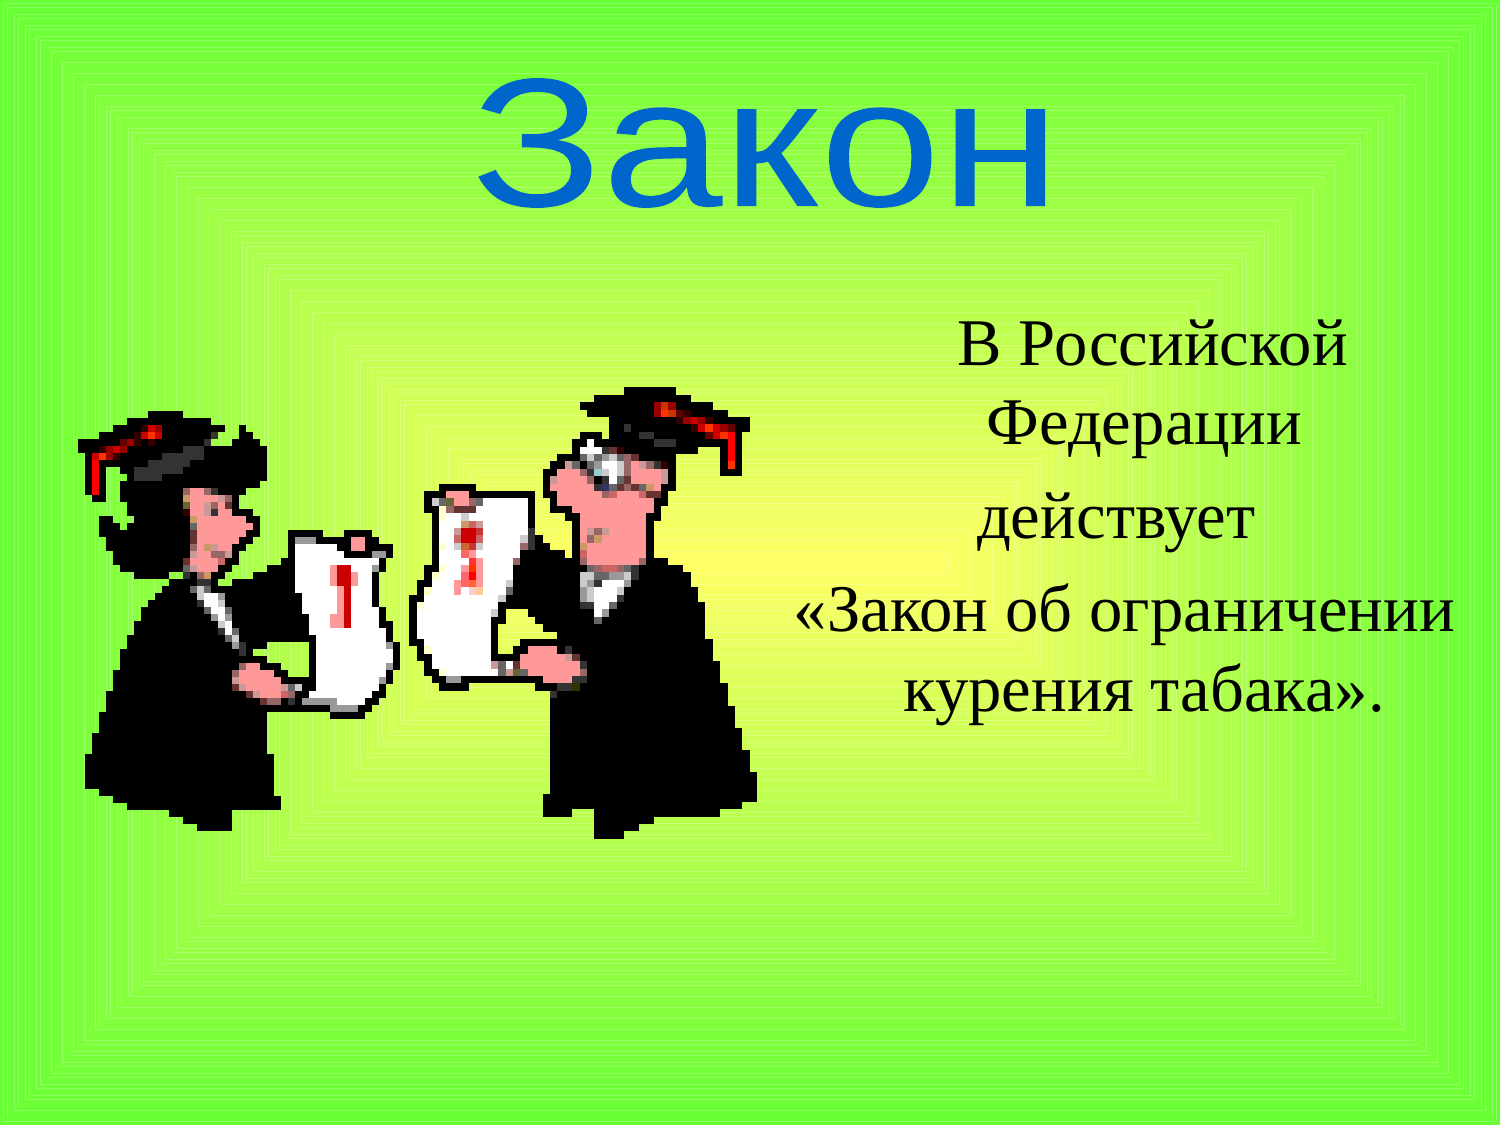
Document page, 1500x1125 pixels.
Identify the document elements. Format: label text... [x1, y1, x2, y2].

picture [64, 373, 780, 854]
list В Российской Федерации действует «Закон об ограничении курения табака». [750, 290, 1500, 721]
